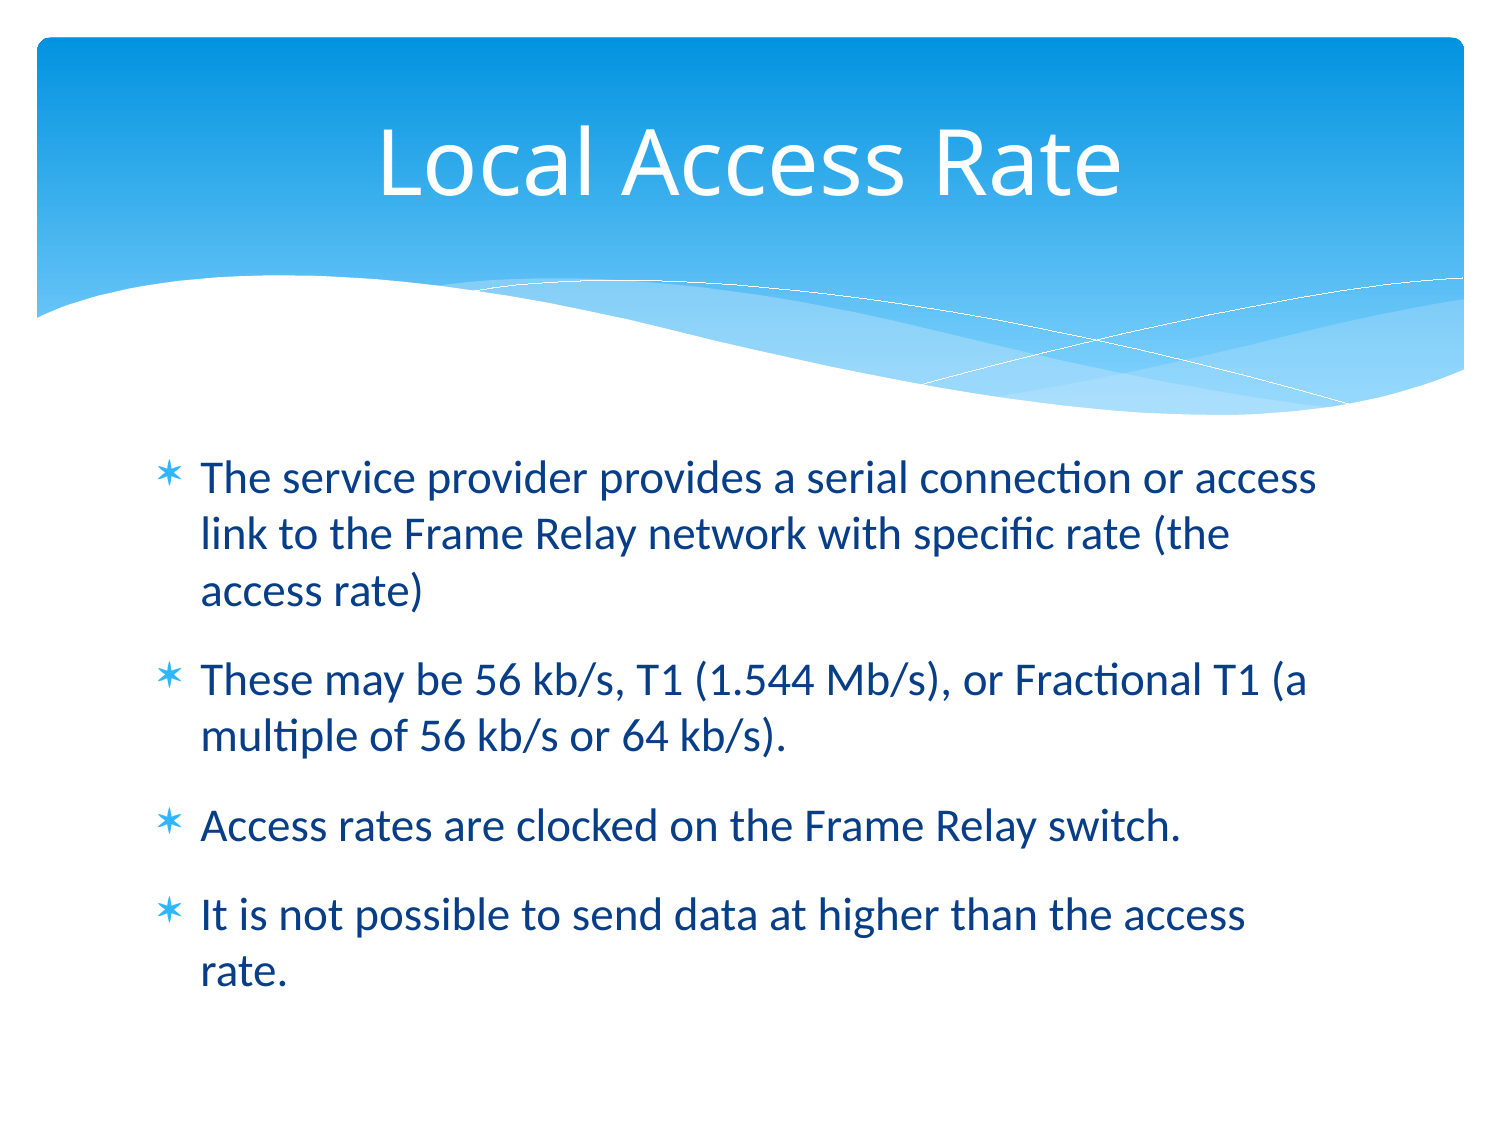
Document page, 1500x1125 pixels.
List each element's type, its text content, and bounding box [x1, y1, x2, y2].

title Local Access Rate [75, 55, 1425, 261]
list The service provider provides a serial connection or access link to the Frame Relay network with specific rate (the access rate) These may be 56 kb/s, T1 (1.544 Mb/s), or Fractional T1 (a multiple of 56 kb/s or 64 kb/s). Access rates are clocked on the Frame Relay switch. It is not possible to send data at higher than the access rate. [143, 438, 1359, 1005]
